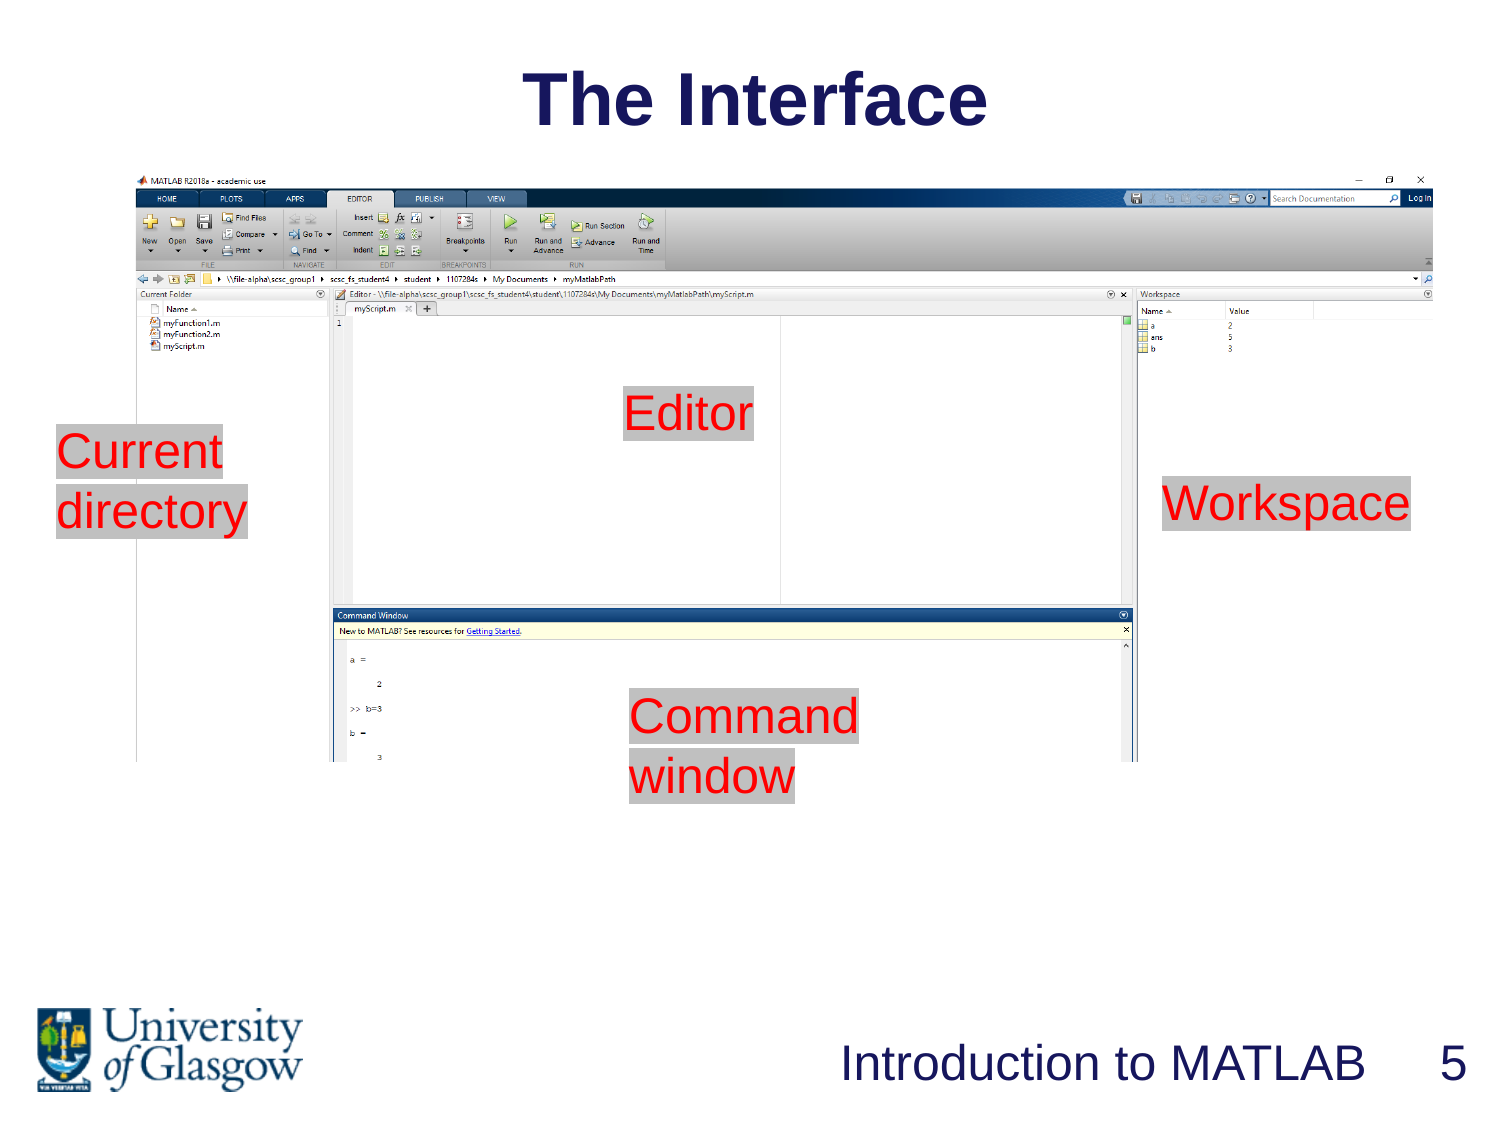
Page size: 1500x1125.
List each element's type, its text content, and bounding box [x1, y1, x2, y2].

text_box The Interface [507, 42, 1004, 148]
picture [37, 1008, 303, 1092]
picture [135, 174, 1433, 762]
text_box Command window [614, 762, 898, 811]
text_box Current directory [41, 411, 135, 547]
